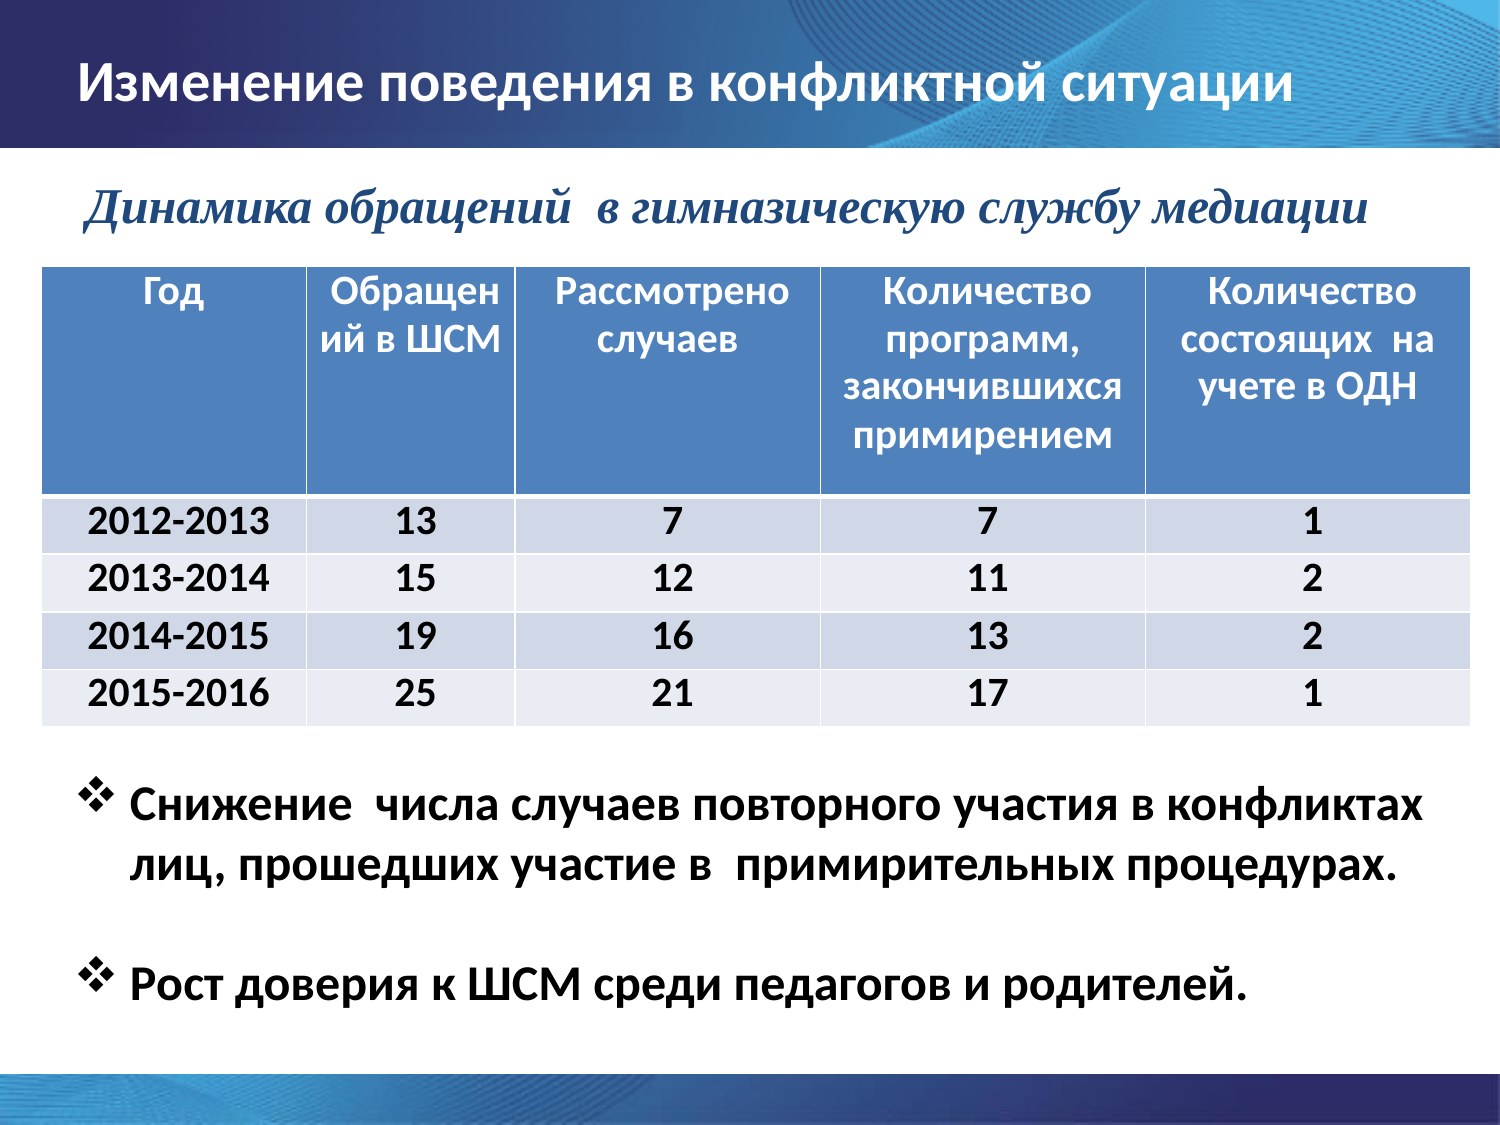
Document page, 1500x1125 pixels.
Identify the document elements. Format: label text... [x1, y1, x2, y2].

table_cell 1 [1146, 670, 1470, 726]
picture [0, 1073, 1500, 1125]
table_cell 2013-2014 [42, 555, 306, 611]
table_cell 2 [1146, 555, 1470, 611]
table_cell 13 [821, 613, 1145, 669]
table_cell 21 [516, 670, 820, 726]
table_cell 16 [516, 613, 820, 669]
table_cell 25 [307, 670, 514, 726]
table_cell 7 [516, 499, 820, 553]
text_box Снижение числа случаев повторного участия в конфликтах лиц, прошедших участие в примирительных процедурах. Рост доверия к ШСМ среди педагогов и родителей. [58, 763, 1471, 1018]
table_header Количество программ, закончившихся примирением [821, 286, 1145, 494]
table_header Количество состоящих на учете в ОДН [1146, 267, 1470, 494]
table_cell 2012-2013 [42, 499, 306, 553]
table_cell 19 [307, 613, 514, 669]
text_box Динамика обращений в гимназическую службу медиации [58, 165, 1400, 286]
picture [0, 0, 1500, 148]
table_cell 1 [1146, 499, 1470, 553]
table_cell 7 [821, 499, 1145, 553]
table_cell 12 [516, 555, 820, 611]
table_header Обращений в ШСМ [307, 286, 514, 494]
table_cell 2014-2015 [42, 613, 306, 669]
table_cell 15 [307, 555, 514, 611]
table_cell 17 [821, 670, 1145, 726]
table_cell 13 [307, 499, 514, 553]
table_cell 11 [821, 555, 1145, 611]
table_cell 2 [1146, 613, 1470, 669]
table_header Рассмотрено случаев [516, 286, 820, 494]
table_cell 2015-2016 [42, 670, 306, 726]
table_header Год [42, 267, 306, 494]
